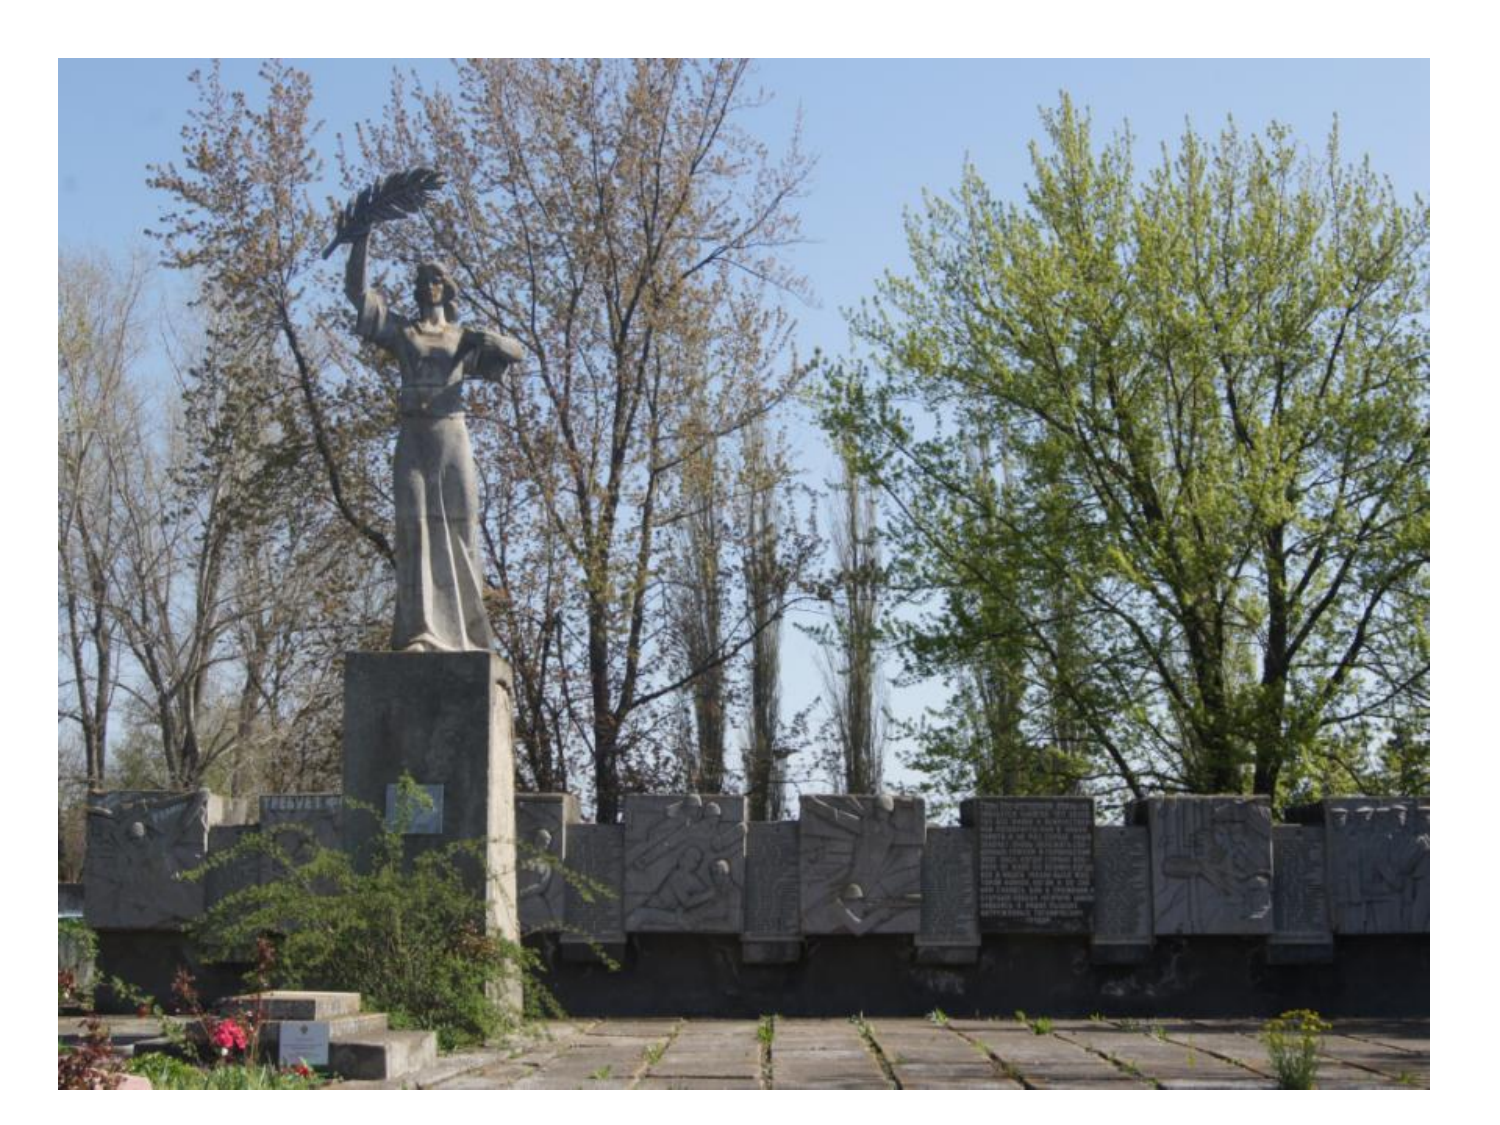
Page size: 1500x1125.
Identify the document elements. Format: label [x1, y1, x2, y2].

picture [58, 58, 1430, 1091]
